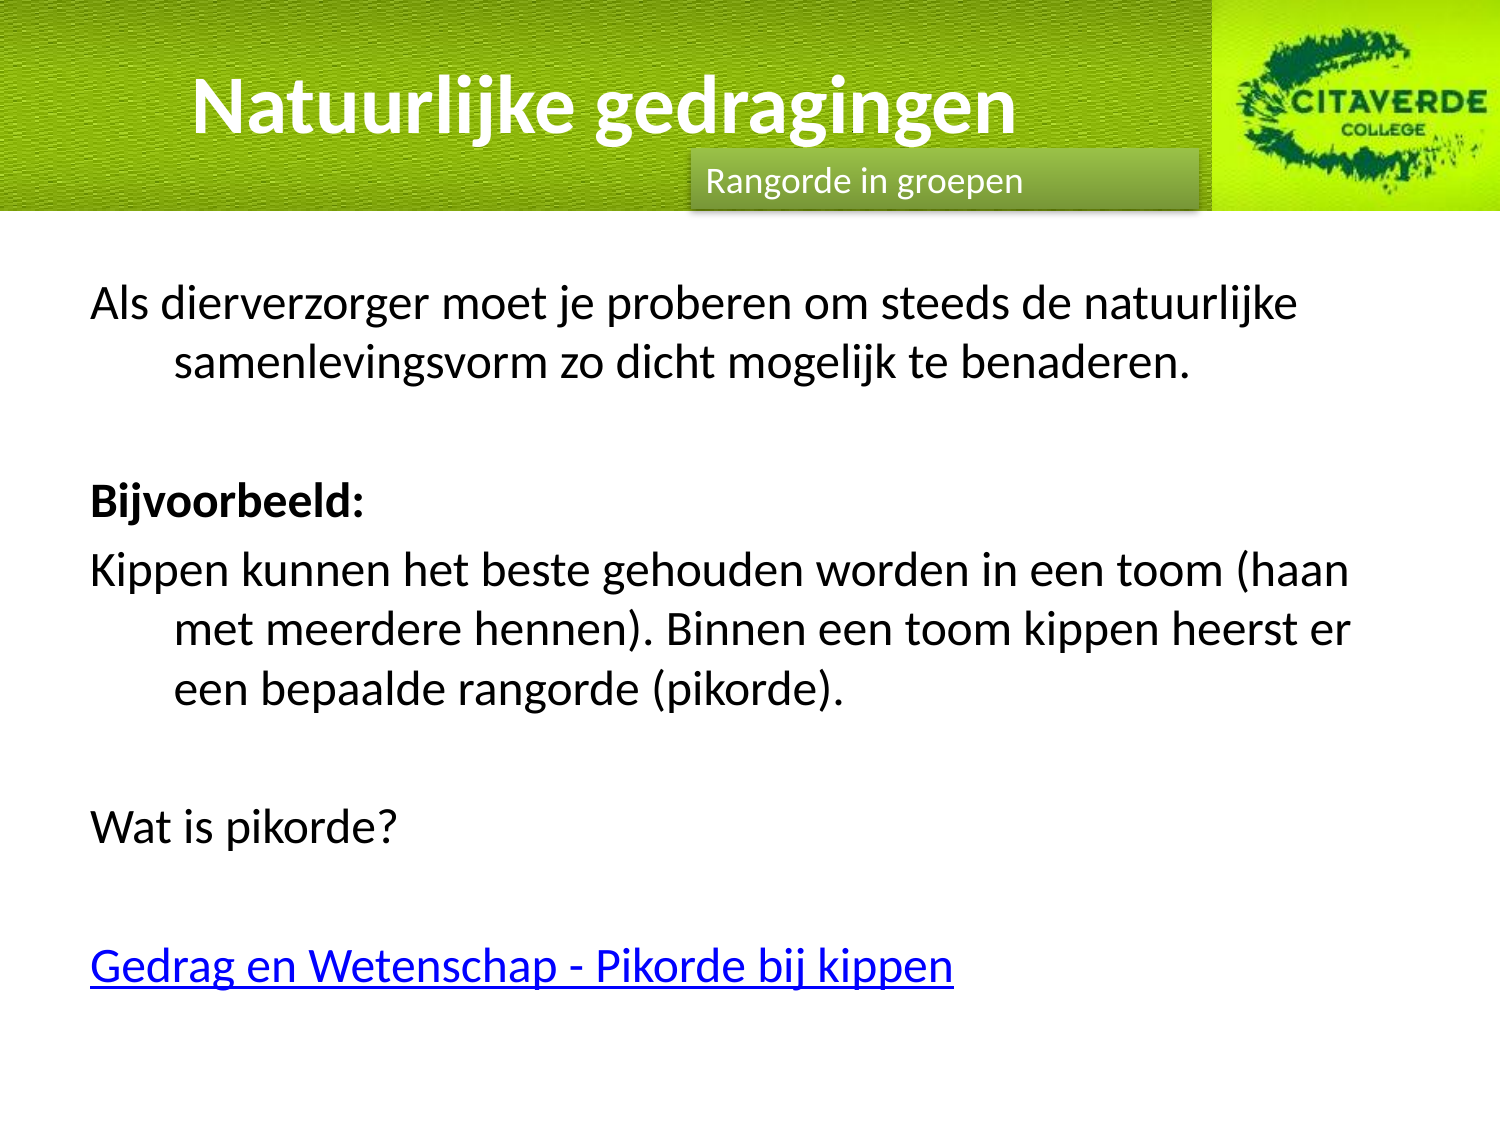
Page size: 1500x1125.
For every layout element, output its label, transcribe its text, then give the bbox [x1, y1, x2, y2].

picture [0, 0, 1500, 212]
list Als dierverzorger moet je proberen om steeds de natuurlijke samenlevingsvorm zo dicht mogelijk te benaderen. Bijvoorbeeld: Kippen kunnen het beste gehouden worden in een toom (haan met meerdere hennen). Binnen een toom kippen heerst er een bepaalde rangorde (pikorde). Wat is pikorde? Gedrag en Wetenschap - Pikorde bij kippen [74, 262, 1426, 1006]
